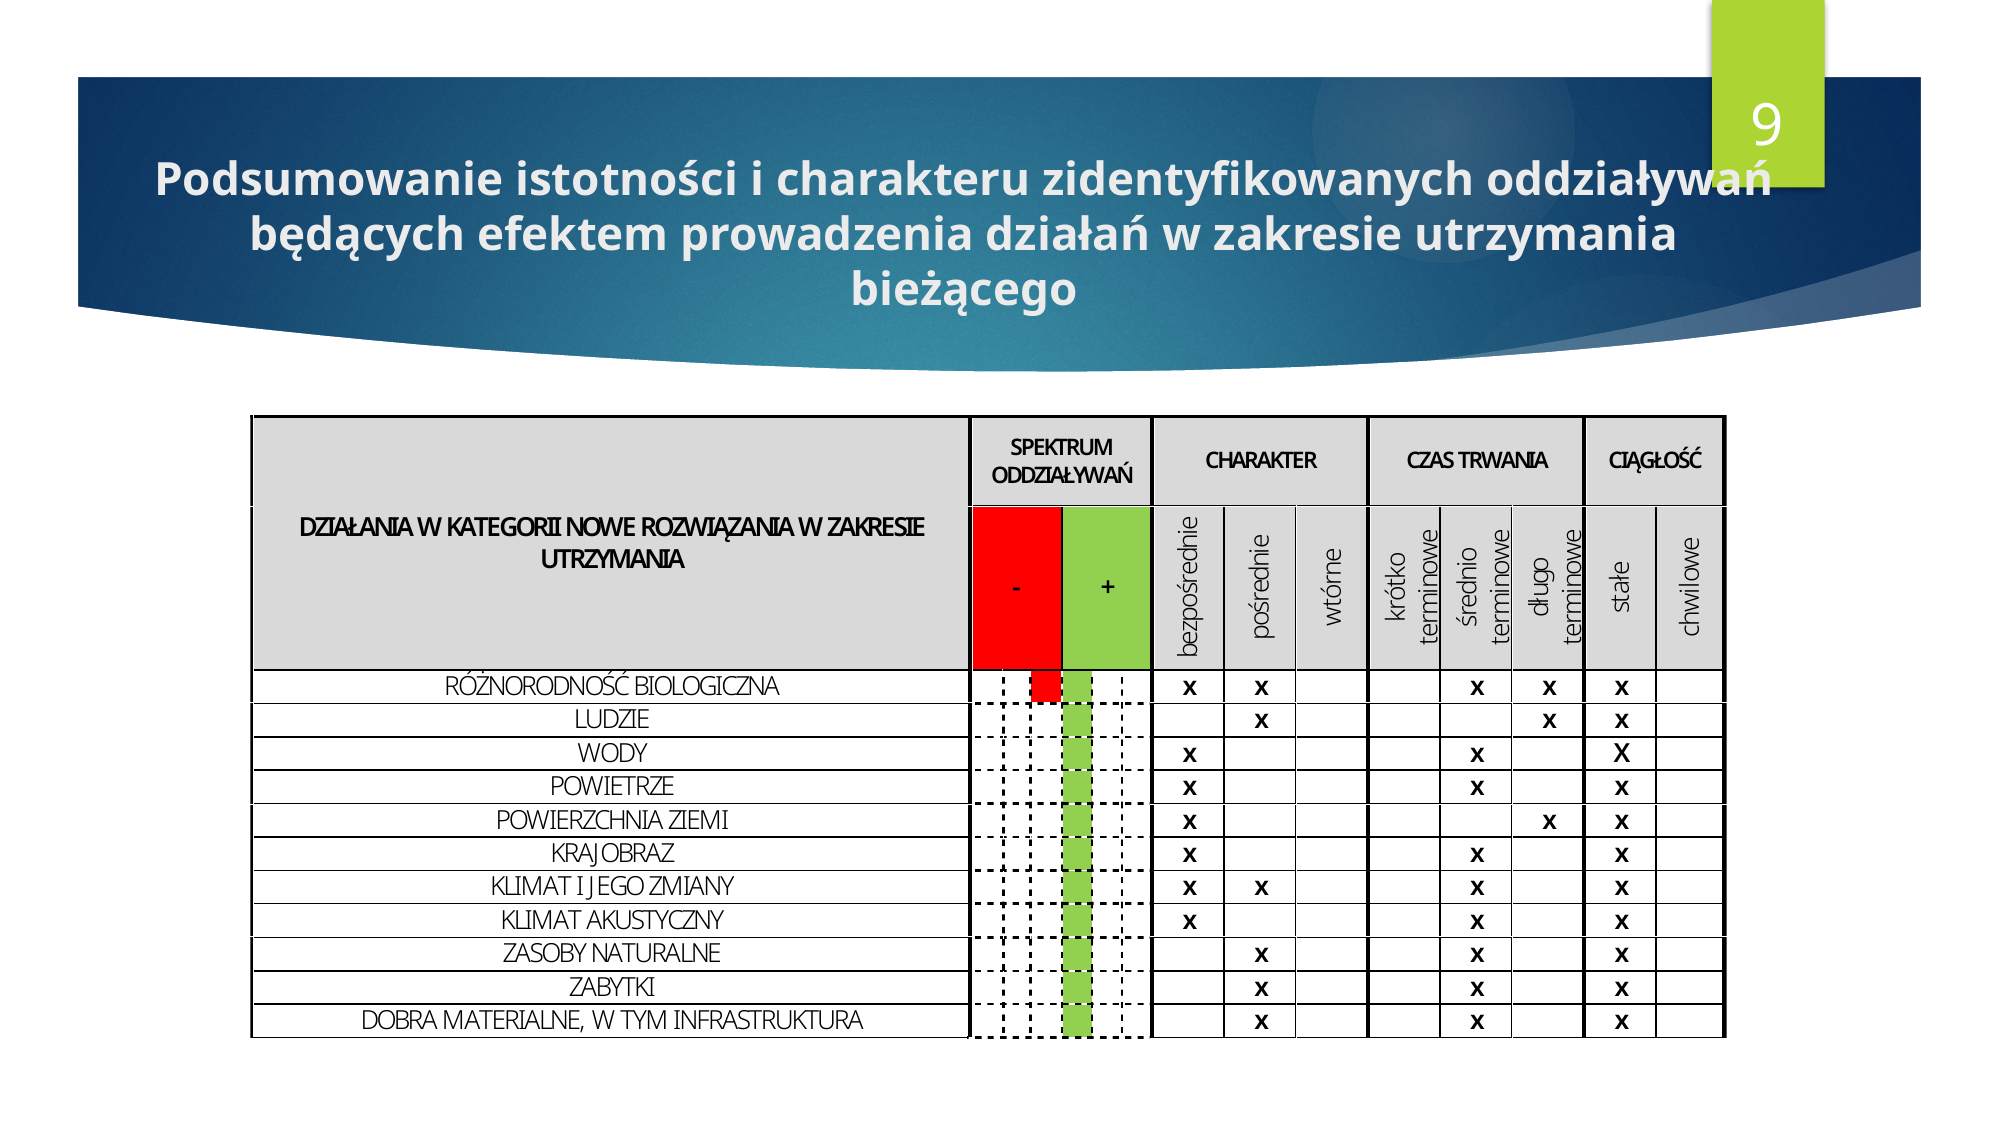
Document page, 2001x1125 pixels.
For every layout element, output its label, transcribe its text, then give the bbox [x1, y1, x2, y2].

title Podsumowanie istotności i charakteru zidentyfikowanych oddziaływań będących efektem prowadzenia działań w zakresie utrzymania bieżącego [130, 174, 1798, 291]
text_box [250, 414, 1727, 1125]
slide_number 9 [1698, 48, 1836, 175]
